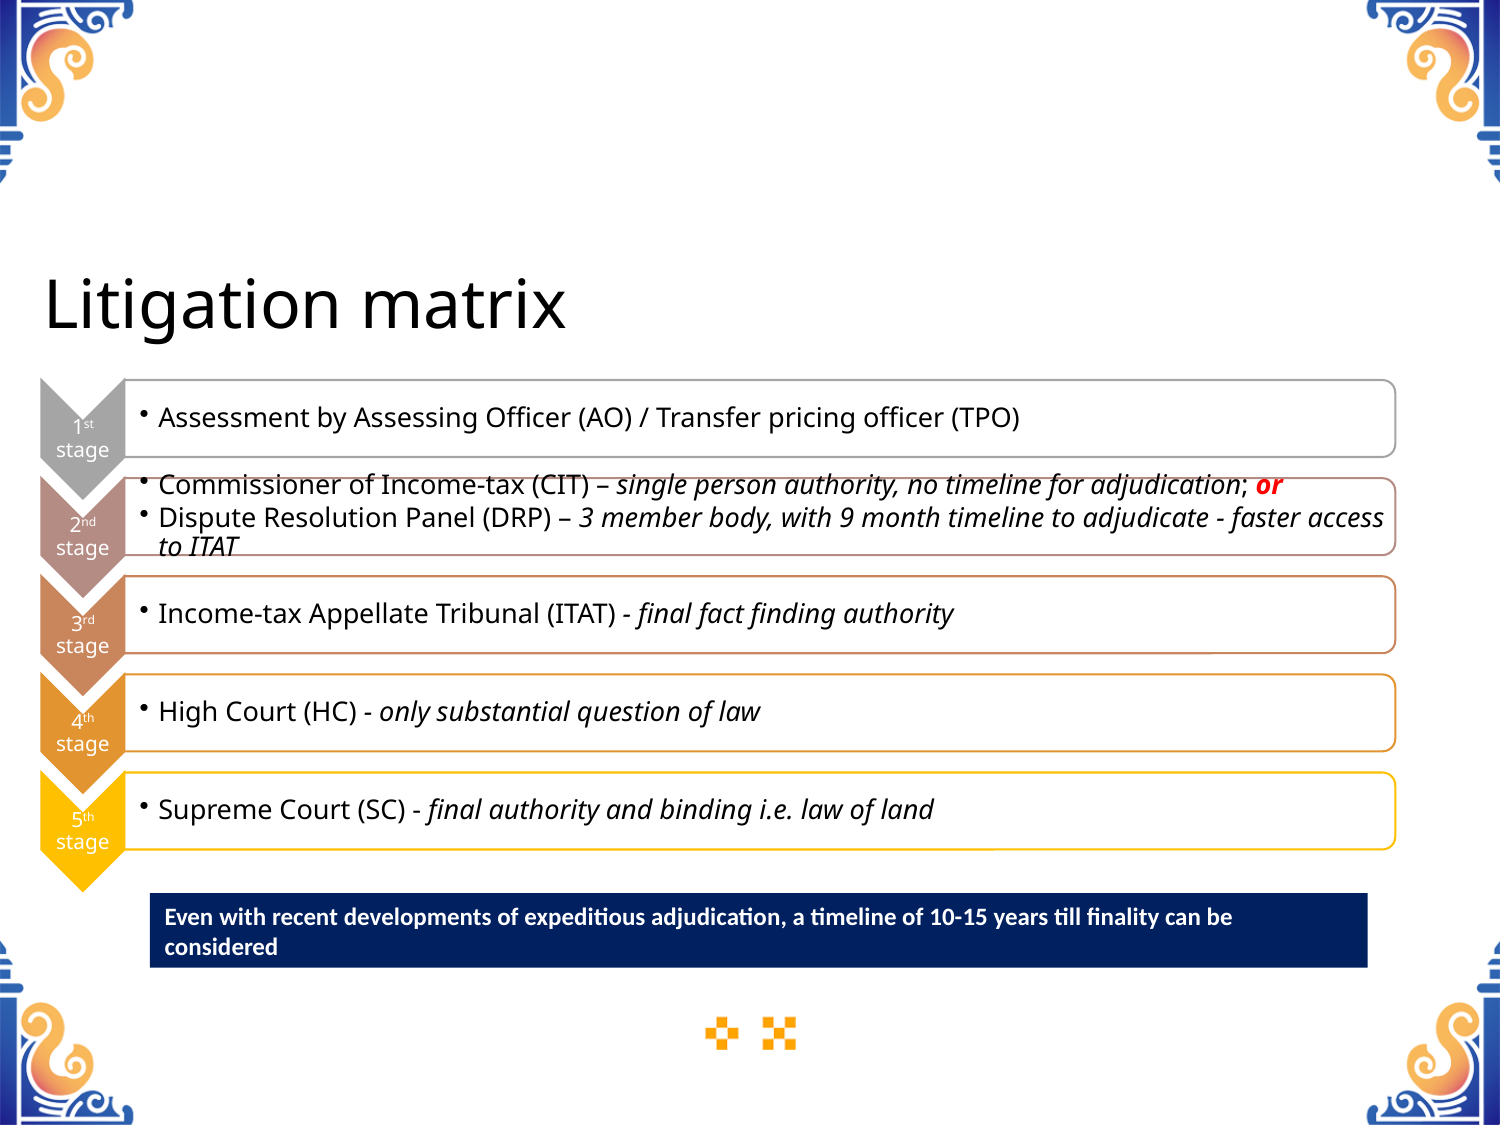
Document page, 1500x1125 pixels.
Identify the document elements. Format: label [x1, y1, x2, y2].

text_box [41, 379, 1396, 892]
picture [0, 0, 1500, 1125]
